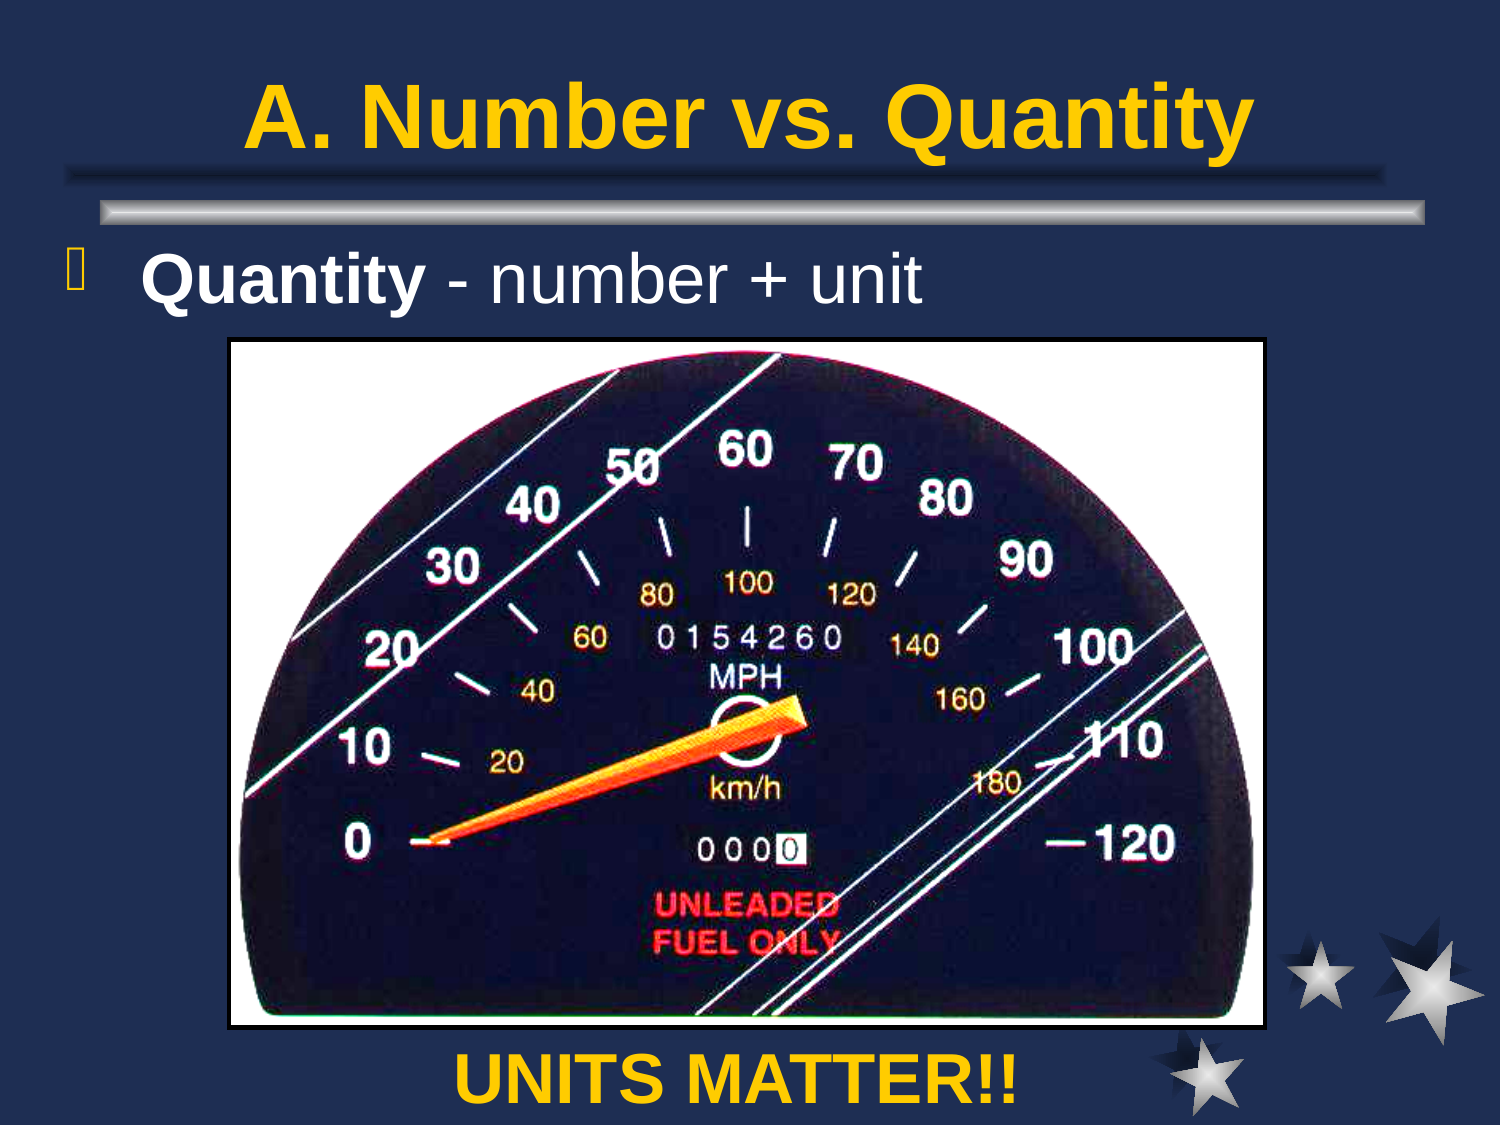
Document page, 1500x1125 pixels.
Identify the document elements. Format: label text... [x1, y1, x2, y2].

picture [230, 341, 1263, 1026]
list Quantity - number + unit [49, 224, 1451, 351]
title A. Number vs. Quantity [112, 37, 1388, 176]
text_box UNITS MATTER!! [37, 1025, 1438, 1125]
